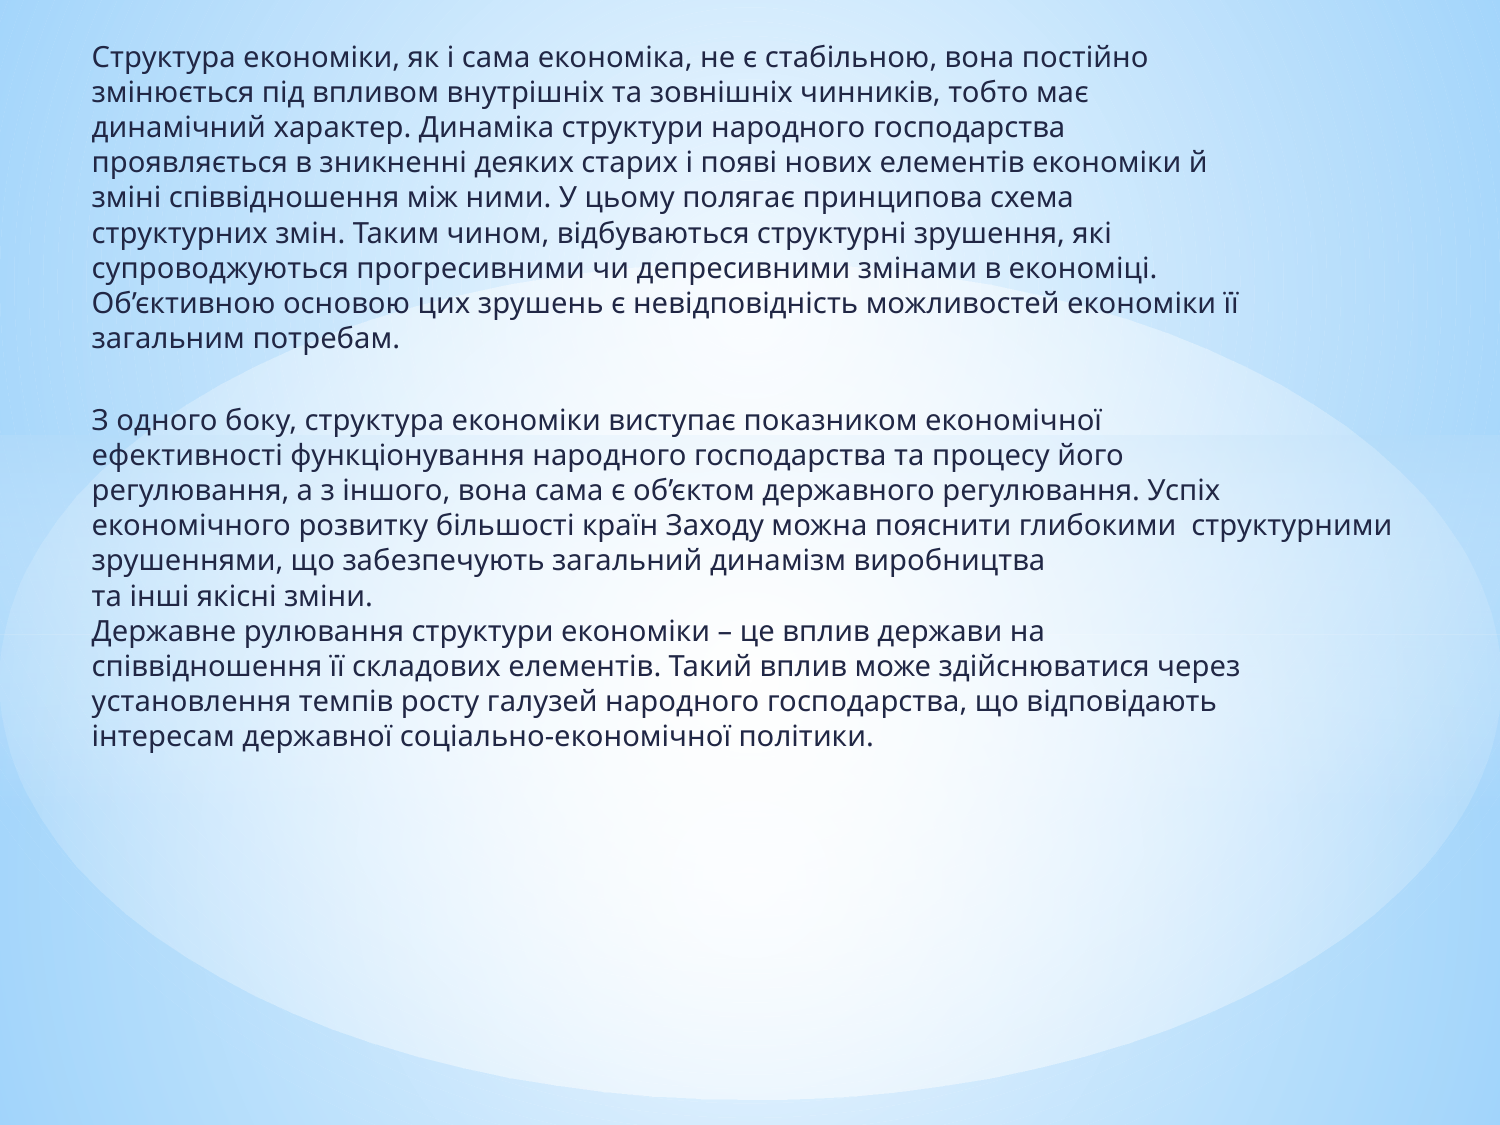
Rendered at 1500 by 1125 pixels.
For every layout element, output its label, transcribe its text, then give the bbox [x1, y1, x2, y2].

subtitle Структура економіки, як і сама економіка, не є стабільною, вона постійно змінюється під впливом внутрішніх та зовнішніх чинників, тобто має динамічний характер. Динаміка структури народного господарства проявляється в зникненні деяких старих і появі нових елементів економіки й зміні співвідношення між ними. У цьому полягає принципова схема структурних змін. Таким чином, відбуваються структурні зрушення, які супроводжуються прогресивними чи депресивними змінами в економіці. Об’єктивною основою цих зрушень є невідповідність можливостей економіки її загальним потребам. З одного боку, структура економіки виступає показником економічної ефективності функціонування народного господарства та процесу його регулювання, а з іншого, вона сама є об’єктом державного регулювання. Успіх економічного розвитку більшості країн Заходу можна пояснити глибокими структурними зрушеннями, що забезпечують загальний динамізм виробництва та інші якісні зміни. Державне рулювання структури економіки – це вплив держави на співвідношення її складових елементів. Такий вплив може здійснюватися через установлення темпів росту галузей народного господарства, що відповідають інтересам державної соціально-економічної політики. [76, 30, 1412, 1083]
